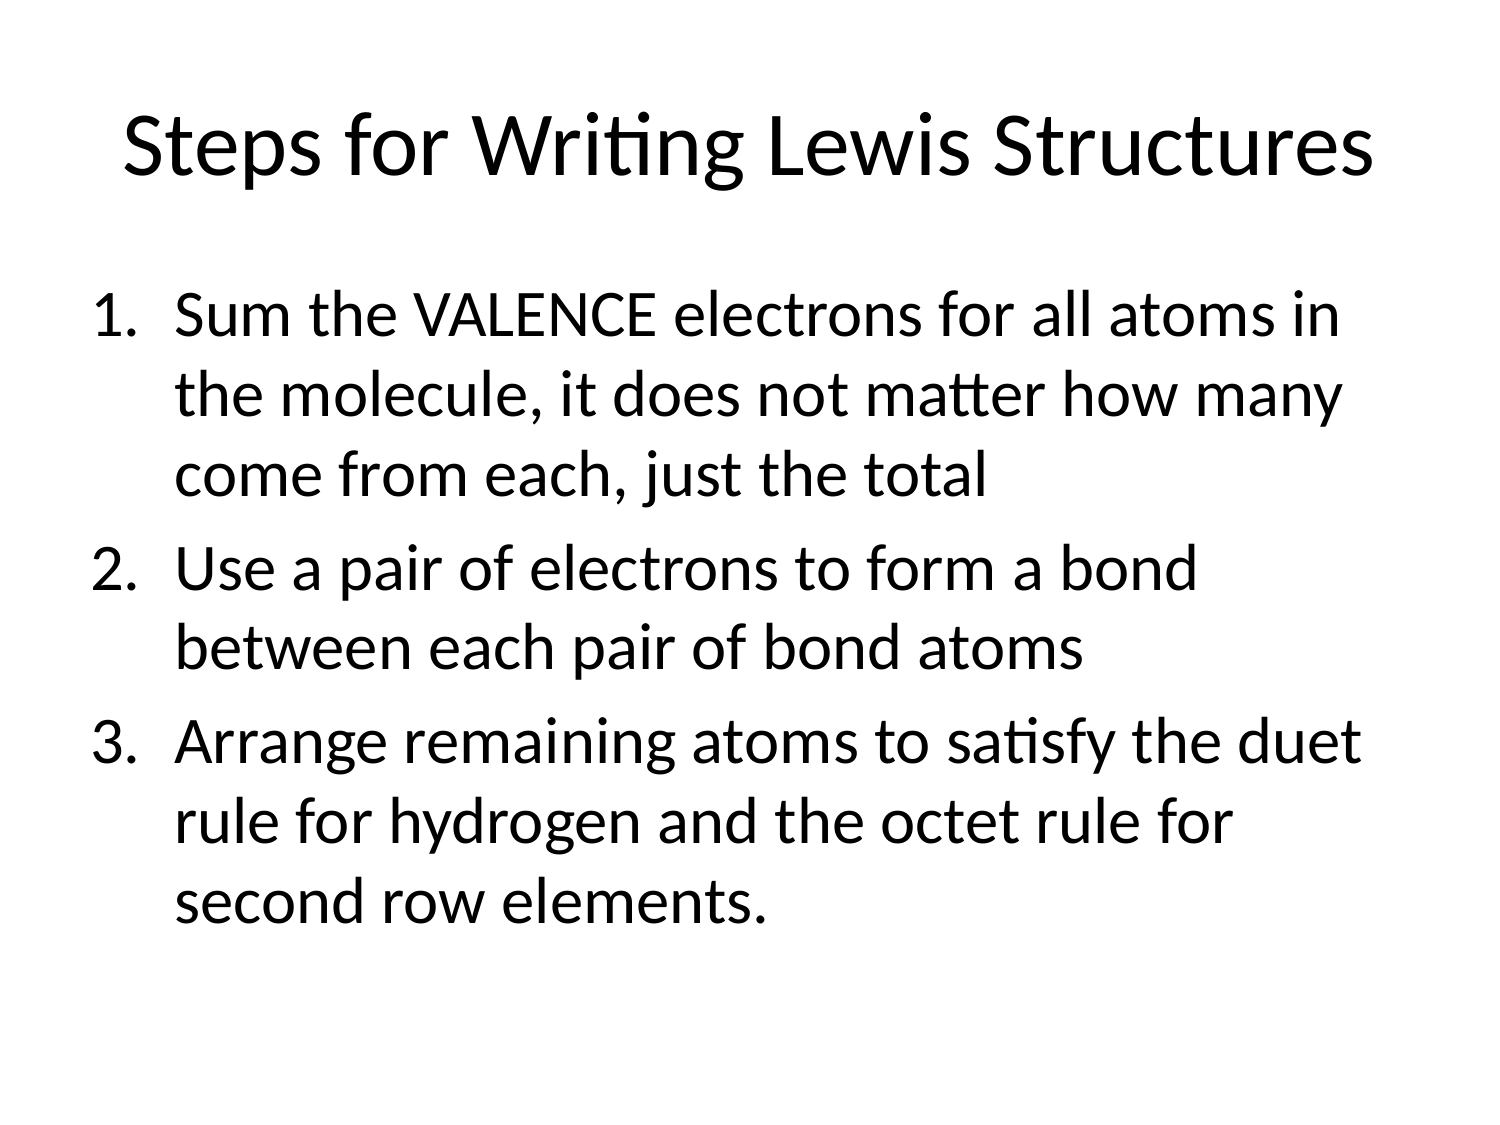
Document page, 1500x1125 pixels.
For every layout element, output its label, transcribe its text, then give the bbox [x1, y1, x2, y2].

list Sum the VALENCE electrons for all atoms in the molecule, it does not matter how many come from each, just the total Use a pair of electrons to form a bond between each pair of bond atoms Arrange remaining atoms to satisfy the duet rule for hydrogen and the octet rule for second row elements. [75, 262, 1425, 1005]
title Steps for Writing Lewis Structures [75, 45, 1425, 233]
